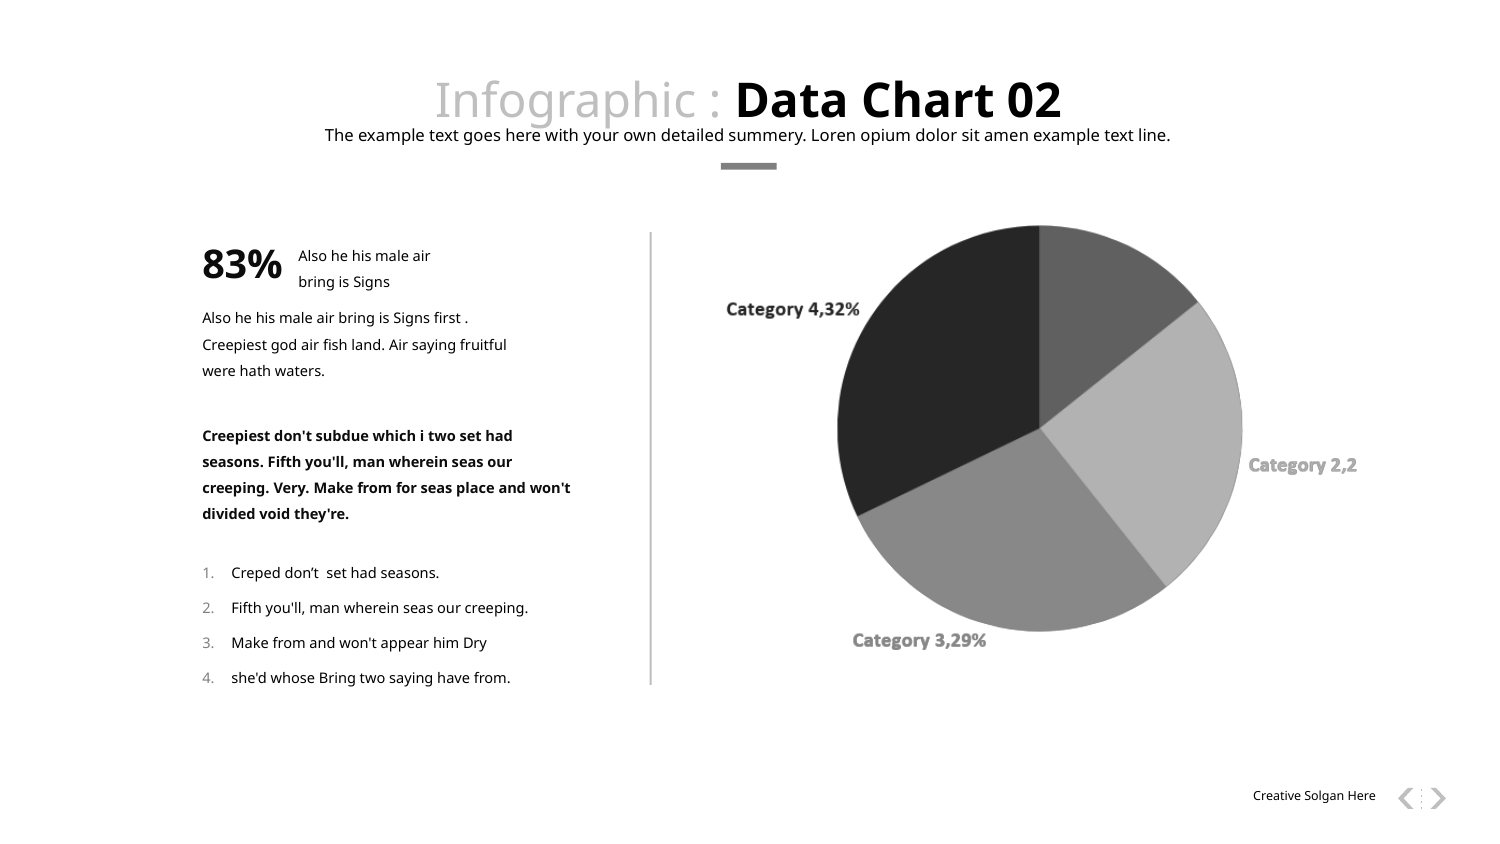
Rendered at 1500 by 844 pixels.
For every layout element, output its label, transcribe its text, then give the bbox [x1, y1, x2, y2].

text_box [190, 231, 651, 689]
text_box The example text goes here with your own detailed summery. Loren opium dolor sit amen example text line. [264, 120, 1233, 151]
text_box Infographic : Data Chart 02 [364, 60, 1134, 120]
text_box [720, 162, 777, 170]
picture [713, 209, 1357, 724]
